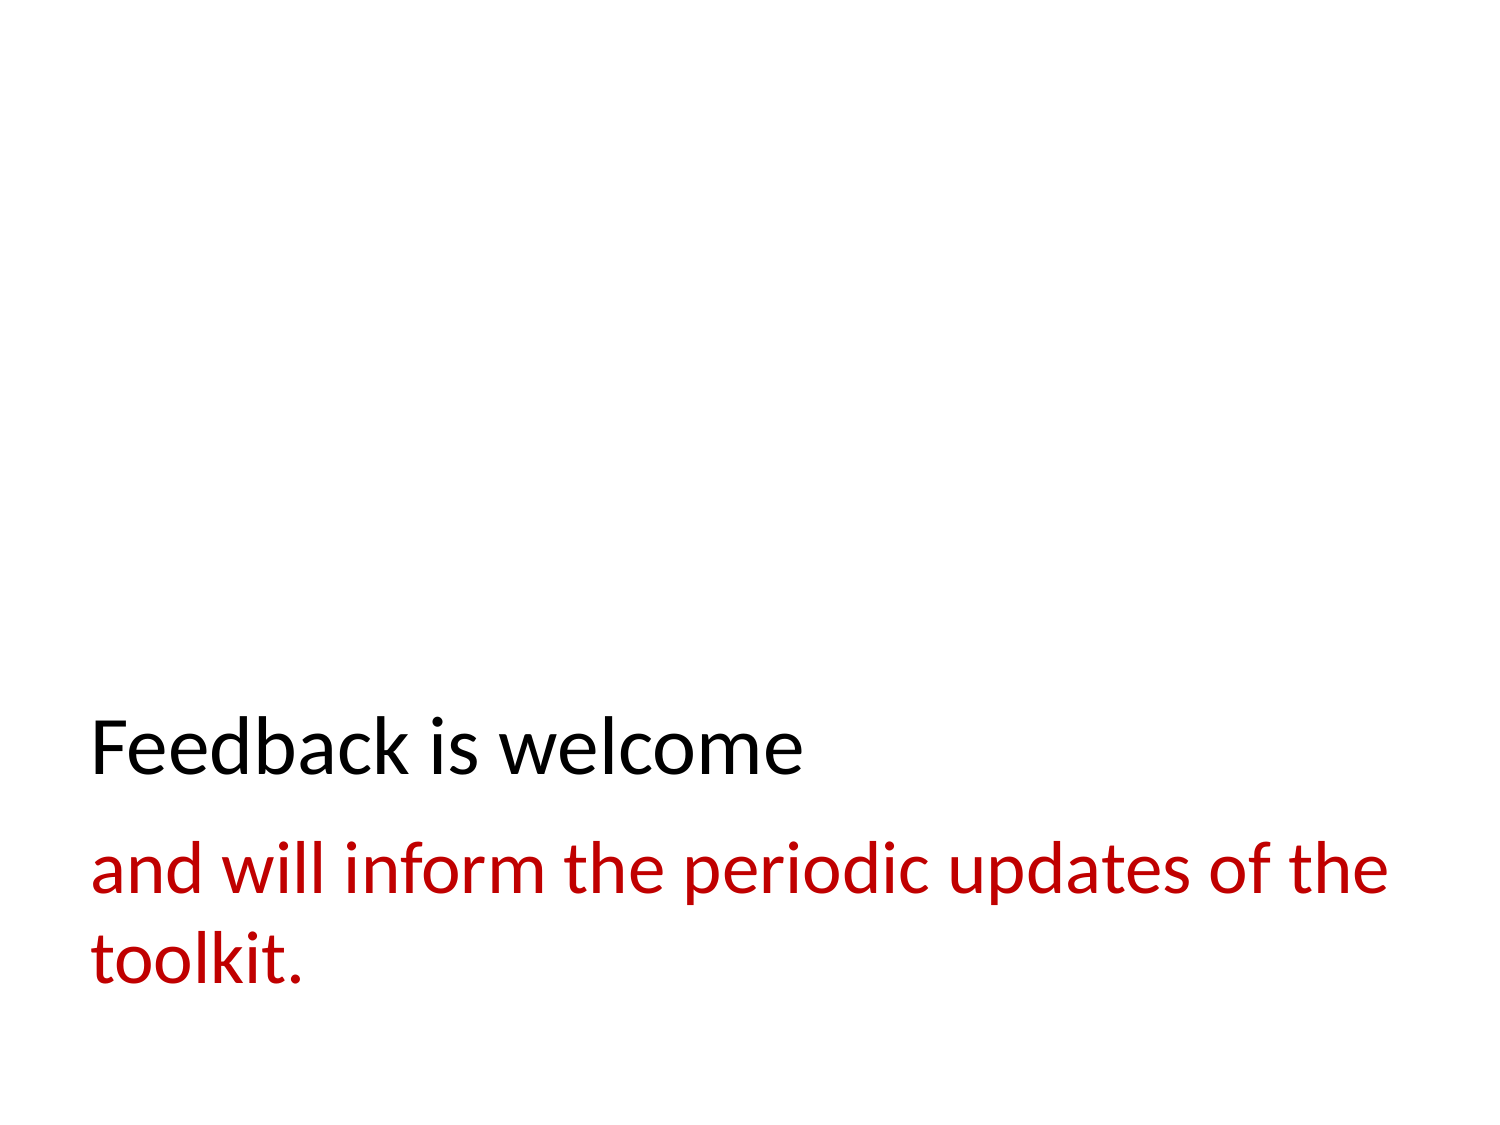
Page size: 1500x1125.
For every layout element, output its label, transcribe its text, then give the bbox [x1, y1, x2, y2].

subtitle Feedback is welcome and will inform the periodic updates of the toolkit. [0, 602, 1500, 1007]
